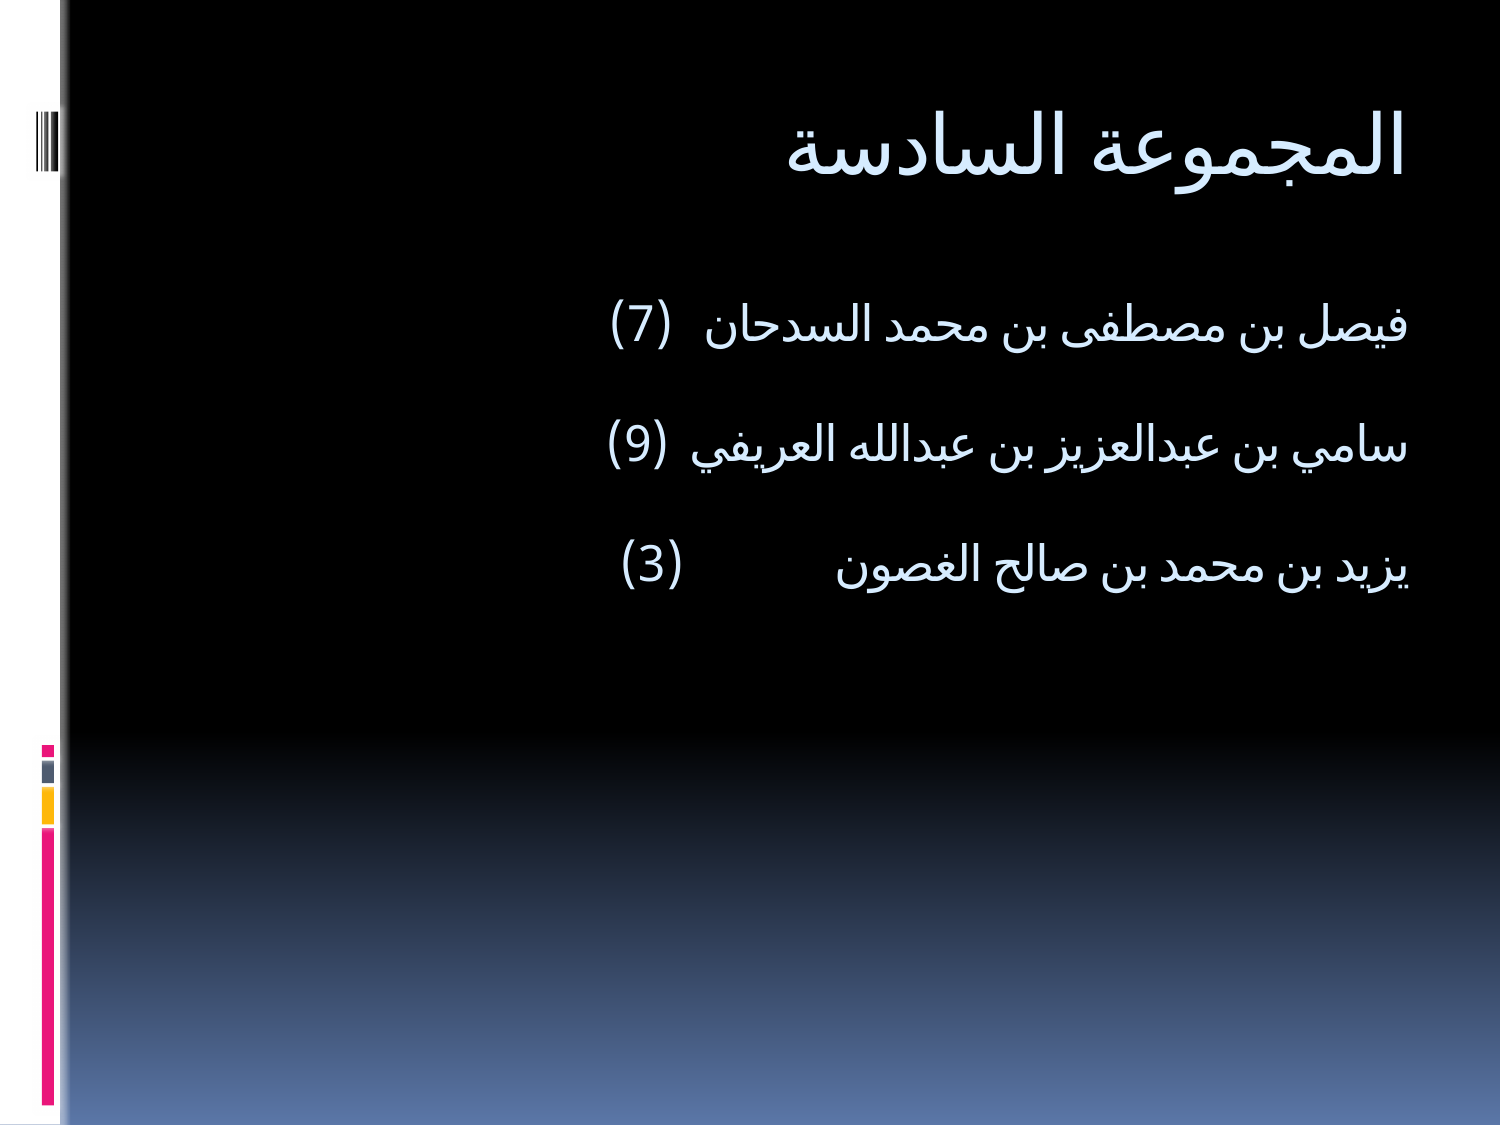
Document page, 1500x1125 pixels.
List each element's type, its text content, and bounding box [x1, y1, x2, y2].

title المجموعة السادسة فيصل بن مصطفى بن محمد السدحان (7) سامي بن عبدالعزيز بن عبدالله العريفي (9) يزيد بن محمد بن صالح الغصون (3) [150, 83, 1425, 863]
